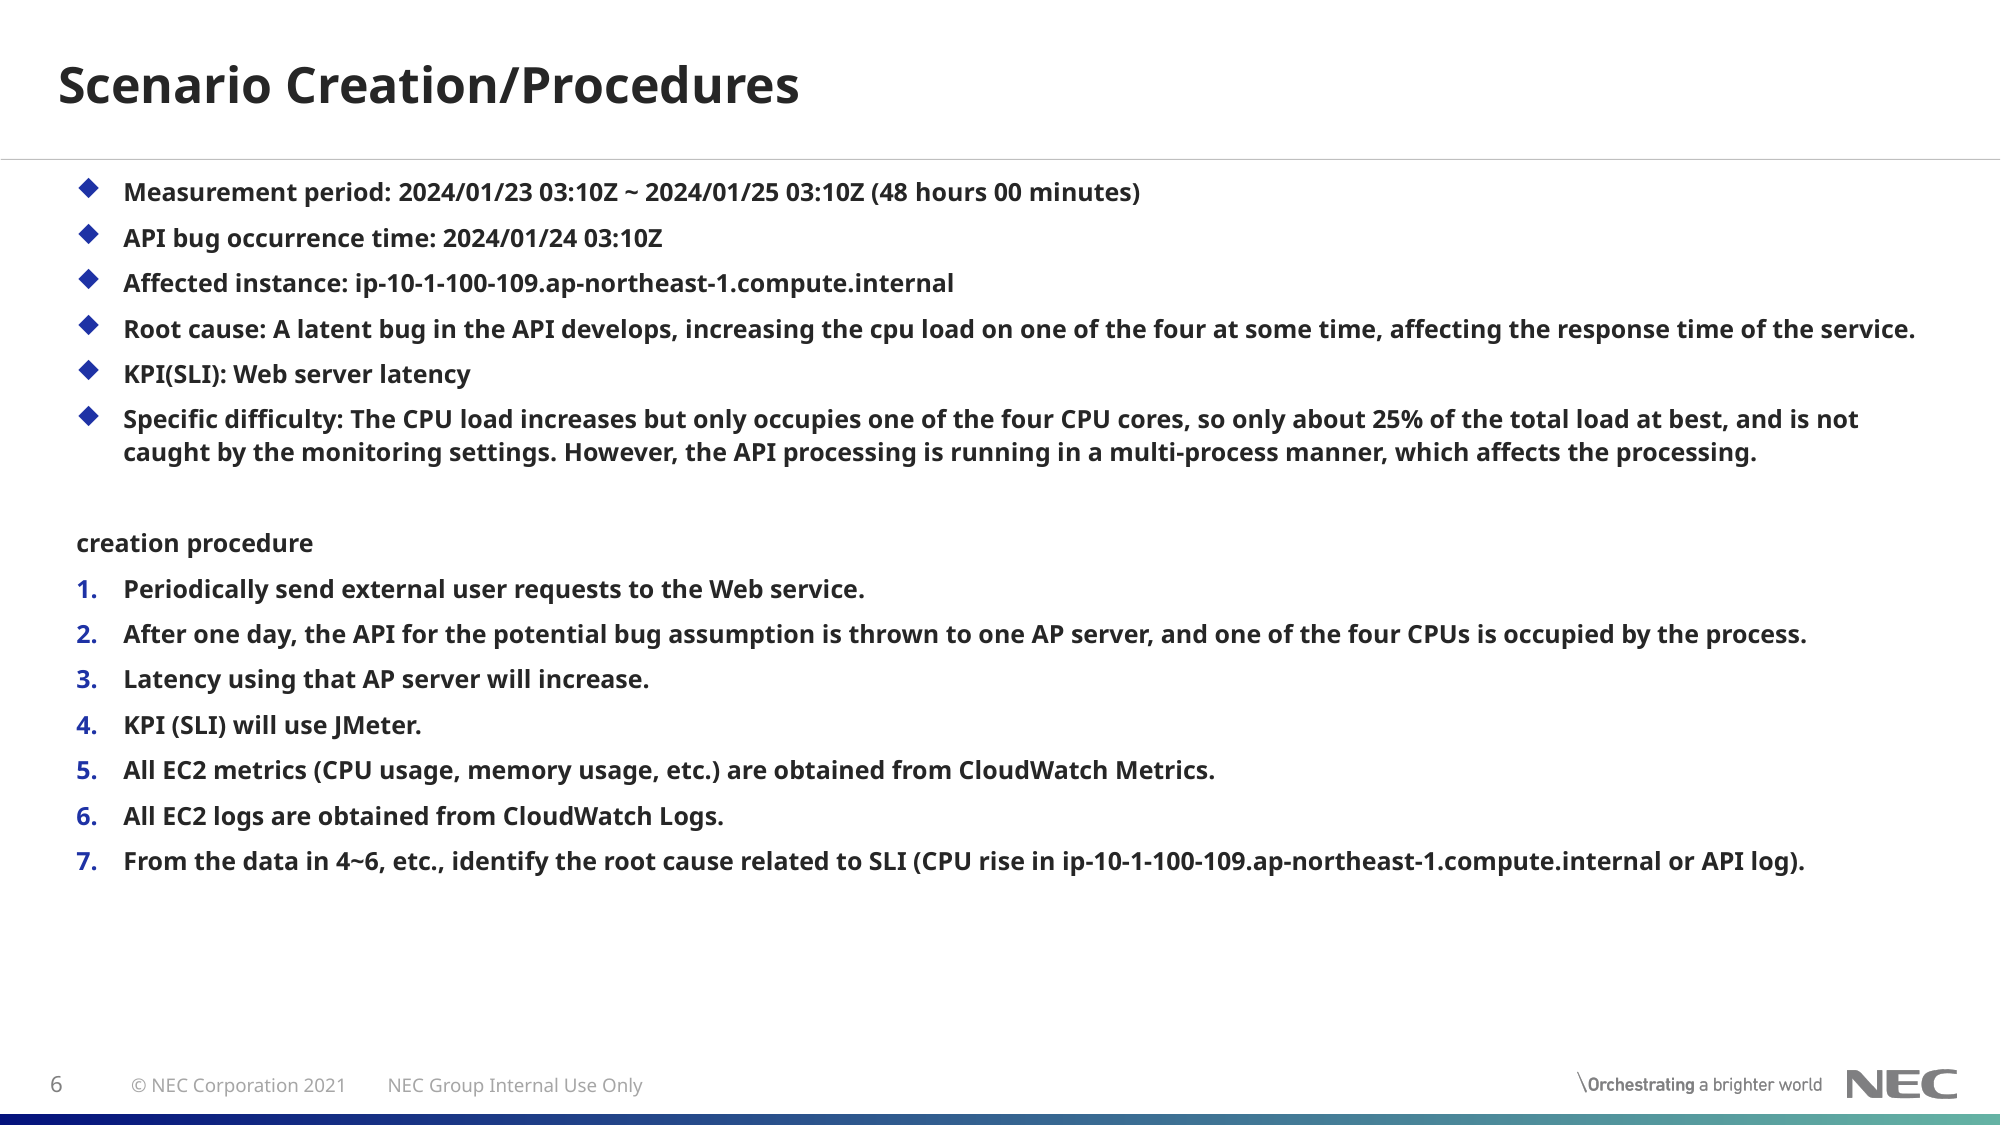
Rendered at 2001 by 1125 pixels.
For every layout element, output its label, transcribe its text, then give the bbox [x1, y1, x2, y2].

title Scenario Creation/Procedures [43, 33, 1957, 135]
text_box Measurement period: 2024/01/23 03:10Z ~ 2024/01/25 03:10Z (48 hours 00 minutes) API bug occurrence time: 2024/01/24 03:10Z Affected instance: ip-10-1-100-109.ap-northeast-1.compute.internal Root cause: A latent bug in the API develops, increasing the cpu load on one of the four at some time, affecting the response time of the service. KPI(SLI): Web server latency Specific difficulty: The CPU load increases but only occupies one of the four CPU cores, so only about 25% of the total load at best, and is not caught by the monitoring settings. However, the API processing is running in a multi-process manner, which affects the processing. creation procedure Periodically send external user requests to the Web service. After one day, the API for the potential bug assumption is thrown to one AP server, and one of the four CPUs is occupied by the process. Latency using that AP server will increase. KPI (SLI) will use JMeter. All EC2 metrics (CPU usage, memory usage, etc.) are obtained from CloudWatch Metrics. All EC2 logs are obtained from CloudWatch Logs. From the data in 4~6, etc., identify the root cause related to SLI (CPU rise in ip-10-1-100-109.ap-northeast-1.compute.internal or API log). [43, 166, 1957, 1012]
picture [0, 0, 2001, 1125]
